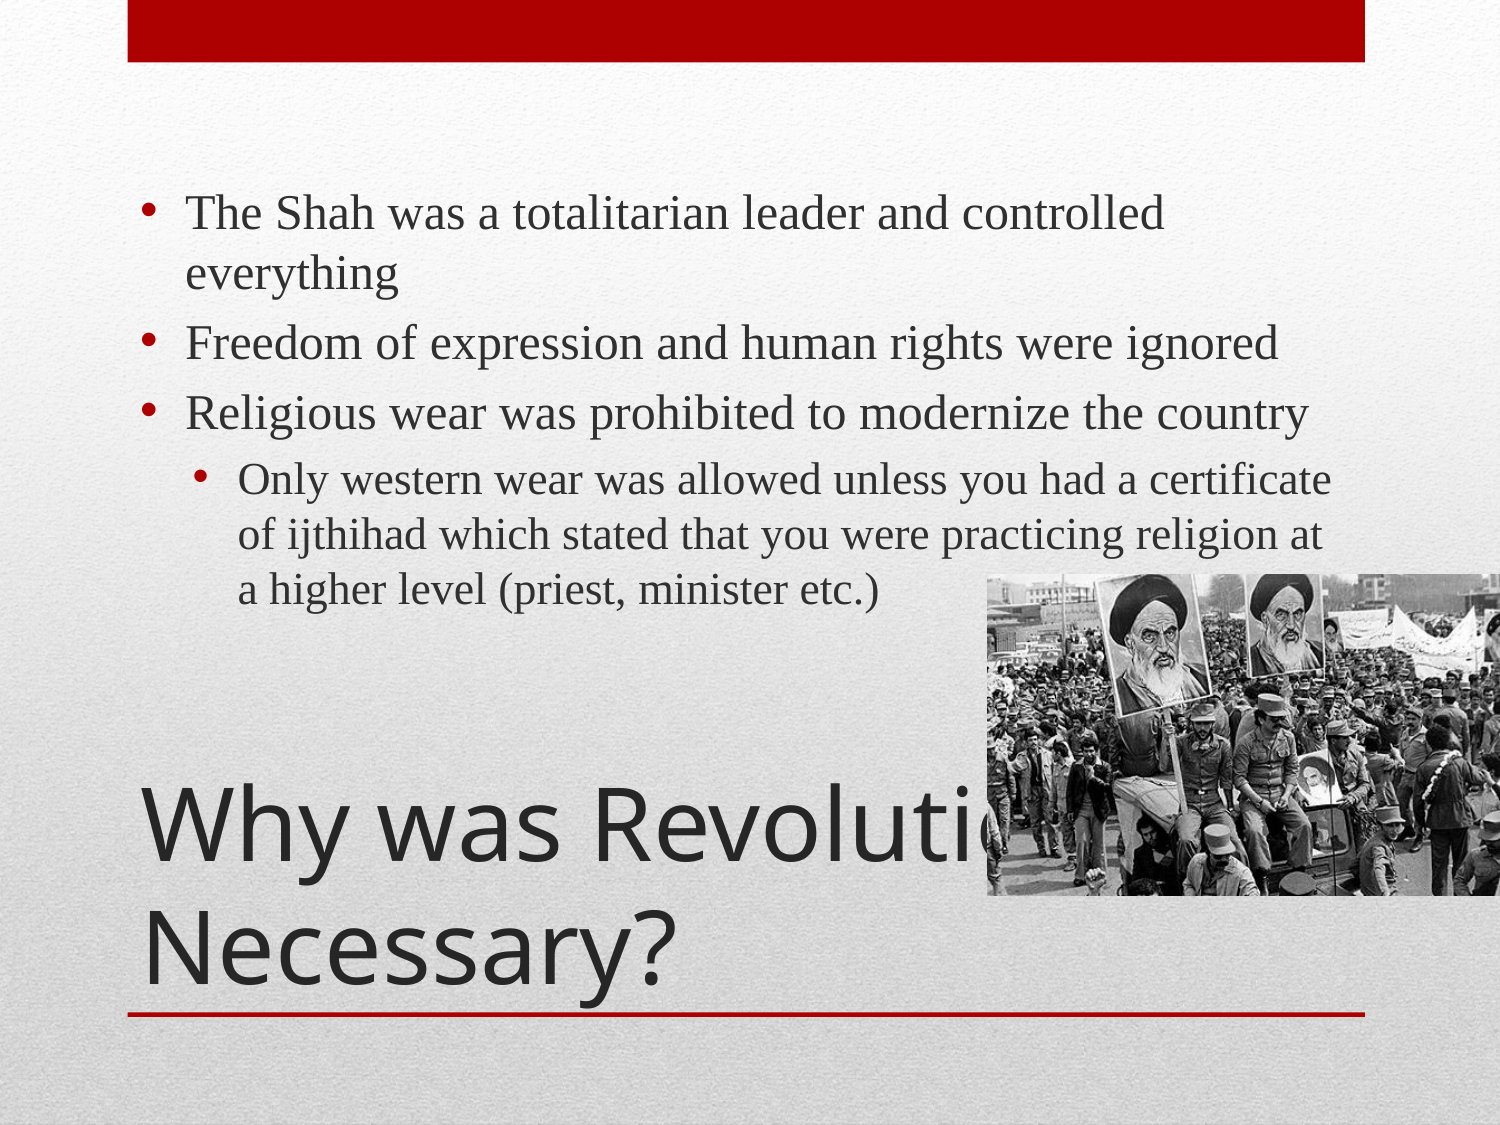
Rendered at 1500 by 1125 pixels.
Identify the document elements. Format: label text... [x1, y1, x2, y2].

picture [986, 574, 1500, 897]
list The Shah was a totalitarian leader and controlled everything Freedom of expression and human rights were ignored Religious wear was prohibited to modernize the country Only western wear was allowed unless you had a certificate of ijthihad which stated that you were practicing religion at a higher level (priest, minister etc.) [125, 112, 1363, 750]
title Why was Revolution Necessary? [125, 750, 1238, 1013]
